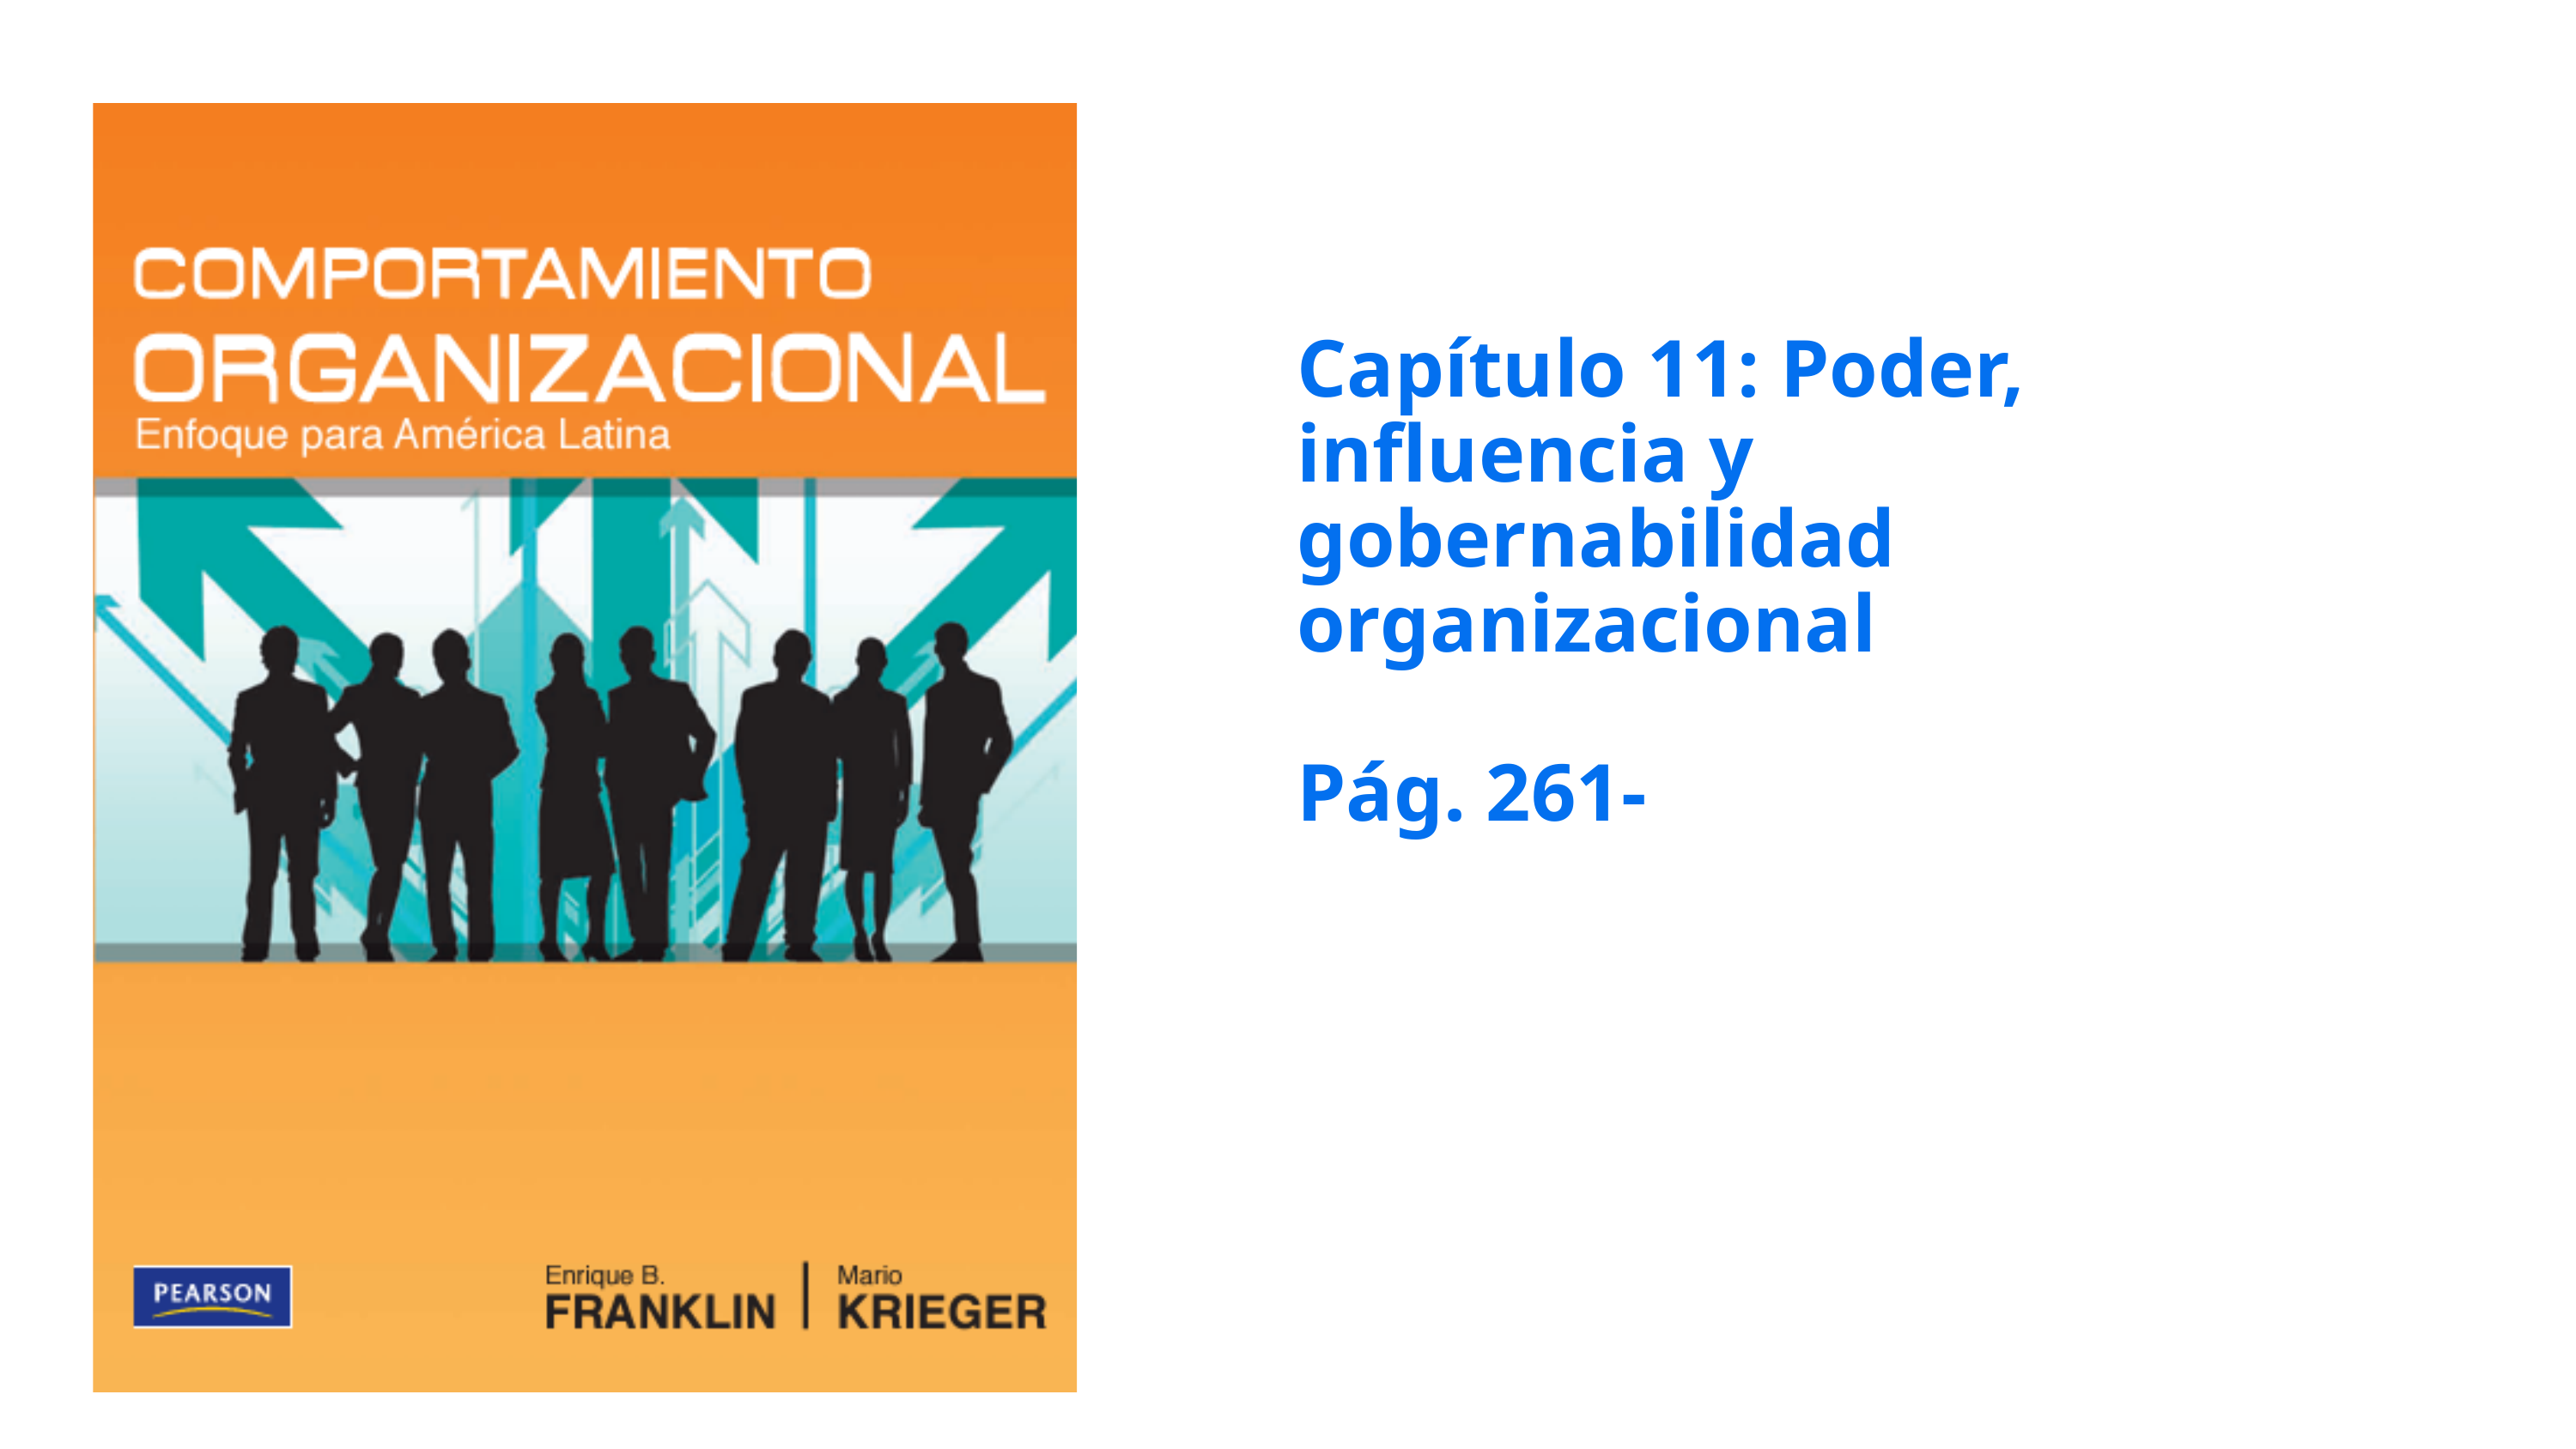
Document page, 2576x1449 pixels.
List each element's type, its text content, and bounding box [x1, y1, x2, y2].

picture [93, 103, 1078, 1392]
title Capítulo 11: Poder, influencia y gobernabilidad organizacional Pág. 261- [1284, 237, 2347, 766]
